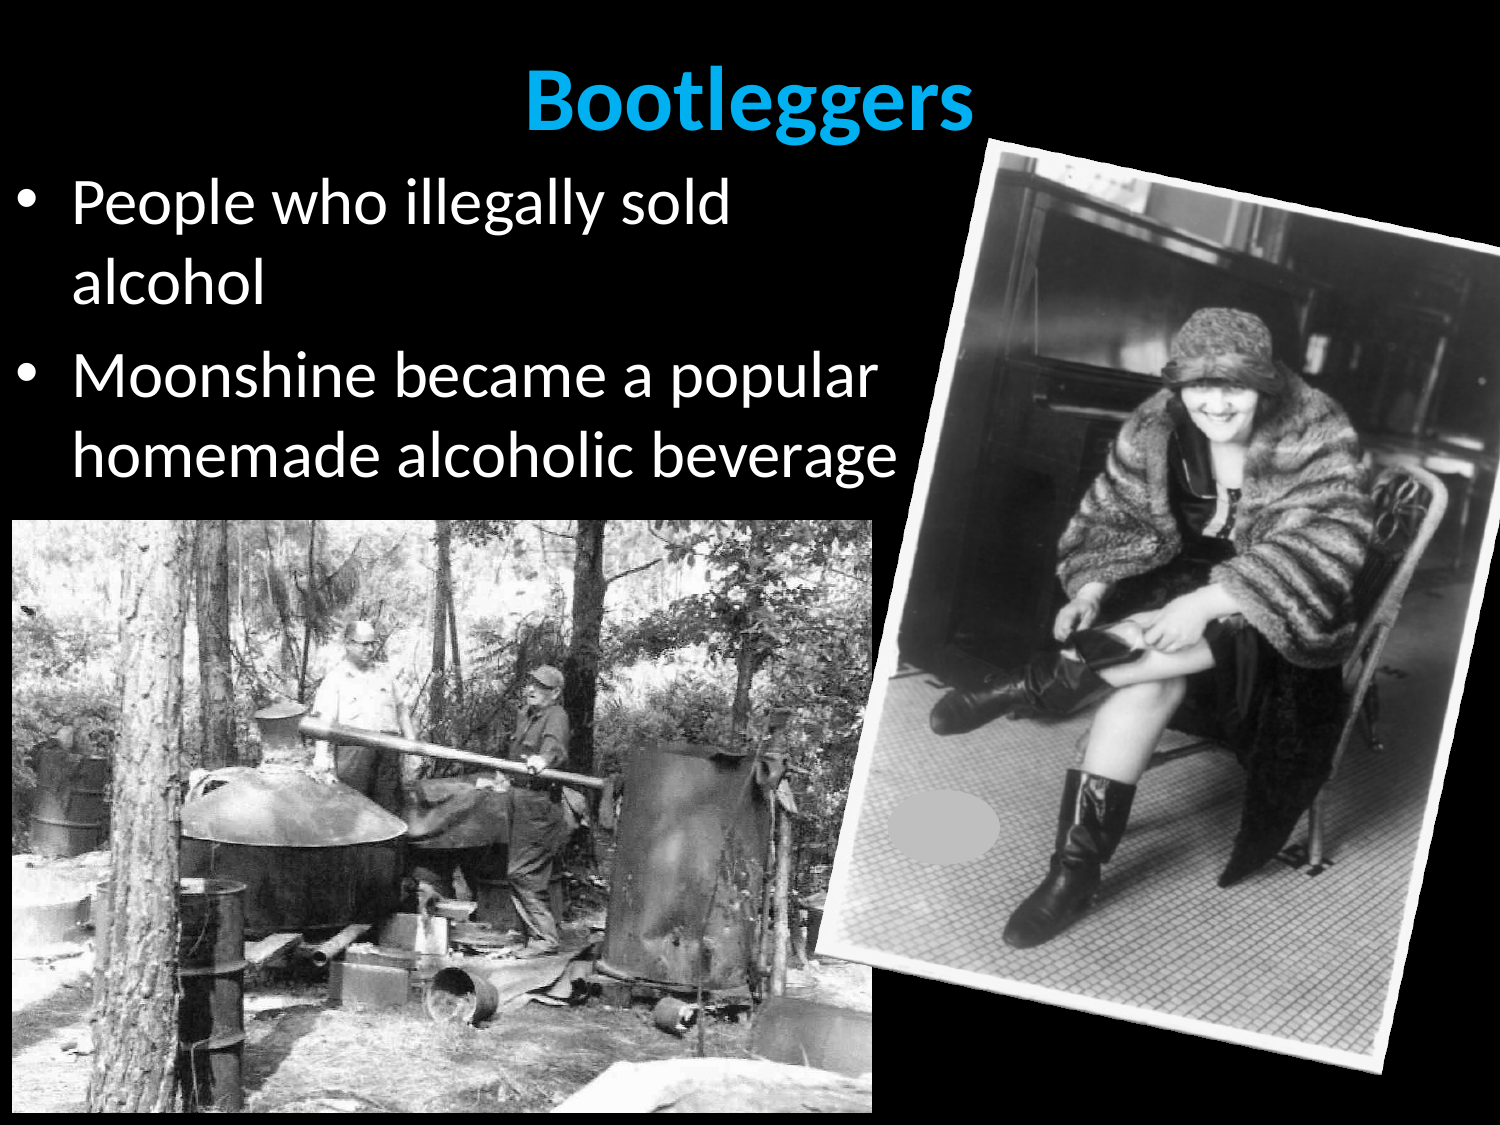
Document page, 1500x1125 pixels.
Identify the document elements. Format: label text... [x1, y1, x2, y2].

title Bootleggers [75, 0, 1425, 187]
list People who illegally sold alcohol Moonshine became a popular homemade alcoholic beverage [0, 149, 925, 543]
picture [12, 139, 1500, 1113]
text_box [885, 813, 889, 841]
